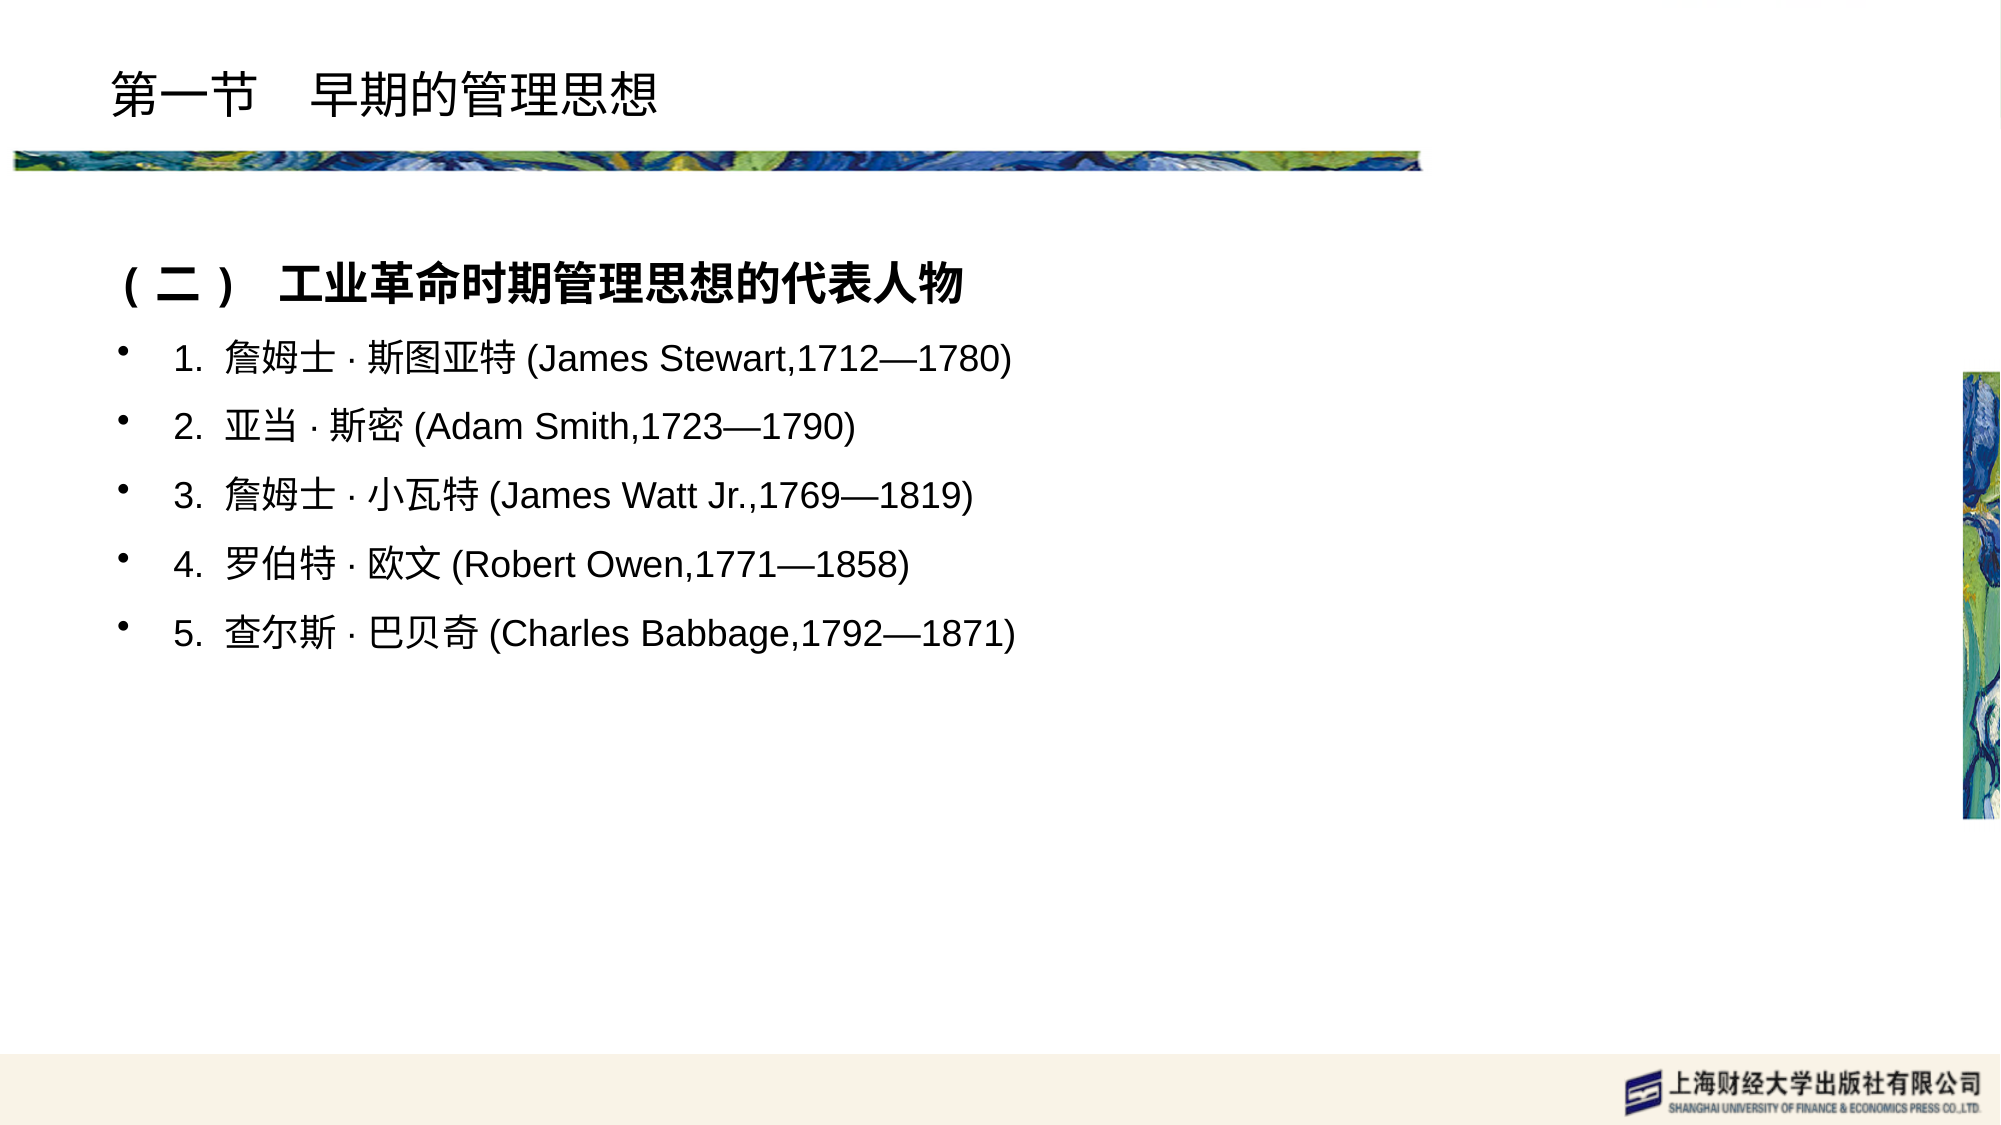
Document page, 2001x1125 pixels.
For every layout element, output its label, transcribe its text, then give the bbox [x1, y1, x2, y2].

title 第一节 早期的管理思想 [94, 42, 1451, 146]
picture [0, 0, 2001, 1125]
list (二) 工业革命时期管理思想的代表人物 1. 詹姆士·斯图亚特(James Stewart,1712—1780) 2. 亚当·斯密(Adam Smith,1723—1790) 3. 詹姆士·小瓦特(James Watt Jr.,1769—1819) 4. 罗伯特·欧文(Robert Owen,1771—1858) 5. 查尔斯·巴贝奇(Charles Babbage,1792—1871) [102, 233, 1898, 1032]
